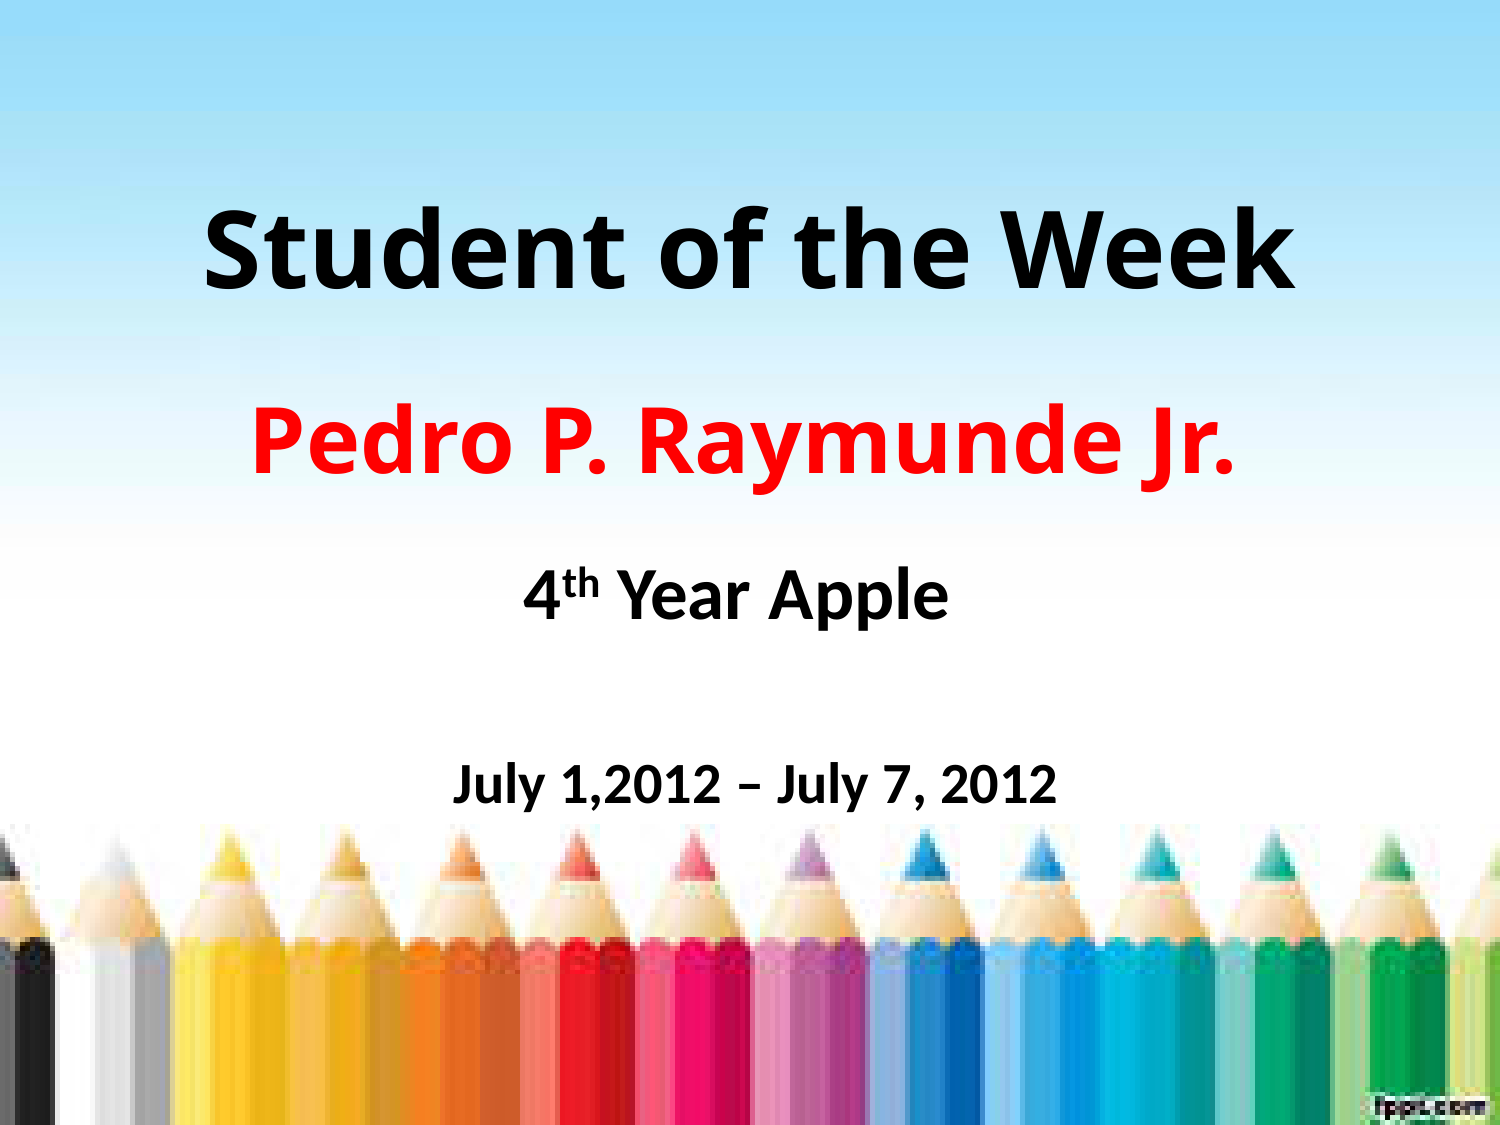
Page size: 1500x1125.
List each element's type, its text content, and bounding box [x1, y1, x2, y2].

text_box July 1,2012 – July 7, 2012 [362, 737, 1150, 823]
title Student of the Week [112, 125, 1388, 367]
text_box 4th Year Apple [350, 537, 1125, 643]
text_box Pedro P. Raymunde Jr. [187, 374, 1300, 500]
picture [0, 0, 1500, 1125]
